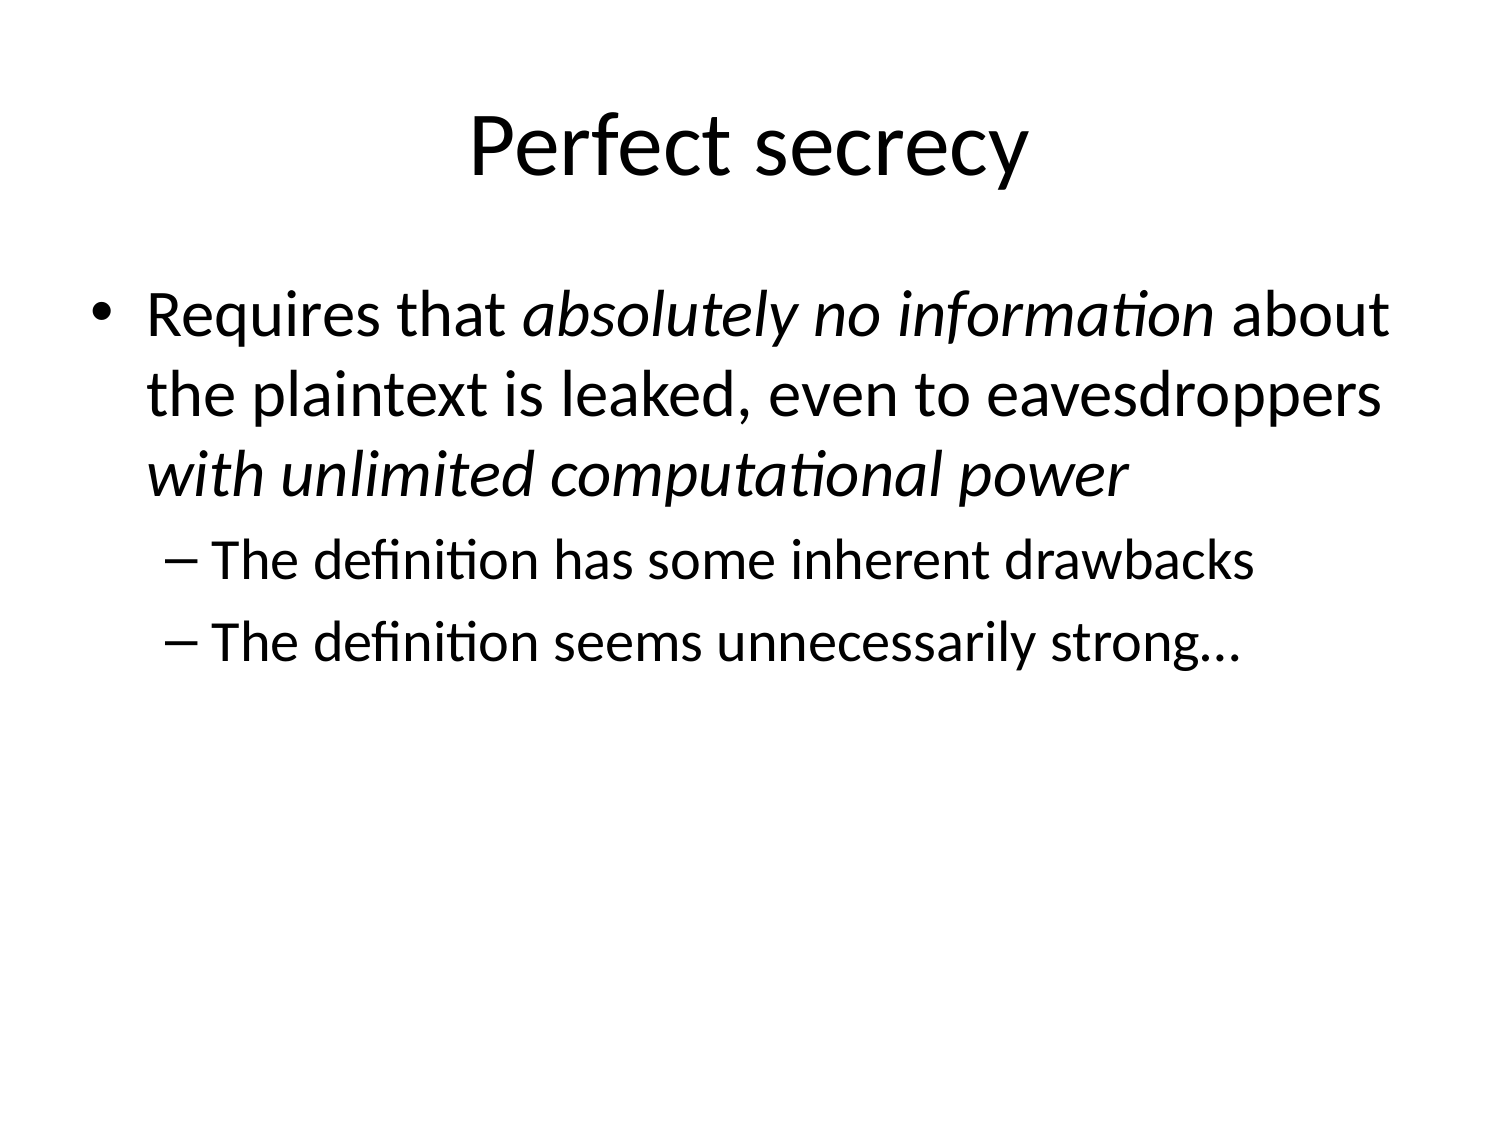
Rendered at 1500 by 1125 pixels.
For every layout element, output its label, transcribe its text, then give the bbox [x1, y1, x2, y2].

list Requires that absolutely no information about the plaintext is leaked, even to eavesdroppers with unlimited computational power The definition has some inherent drawbacks The definition seems unnecessarily strong… [75, 262, 1425, 1005]
title Perfect secrecy [75, 45, 1425, 233]
